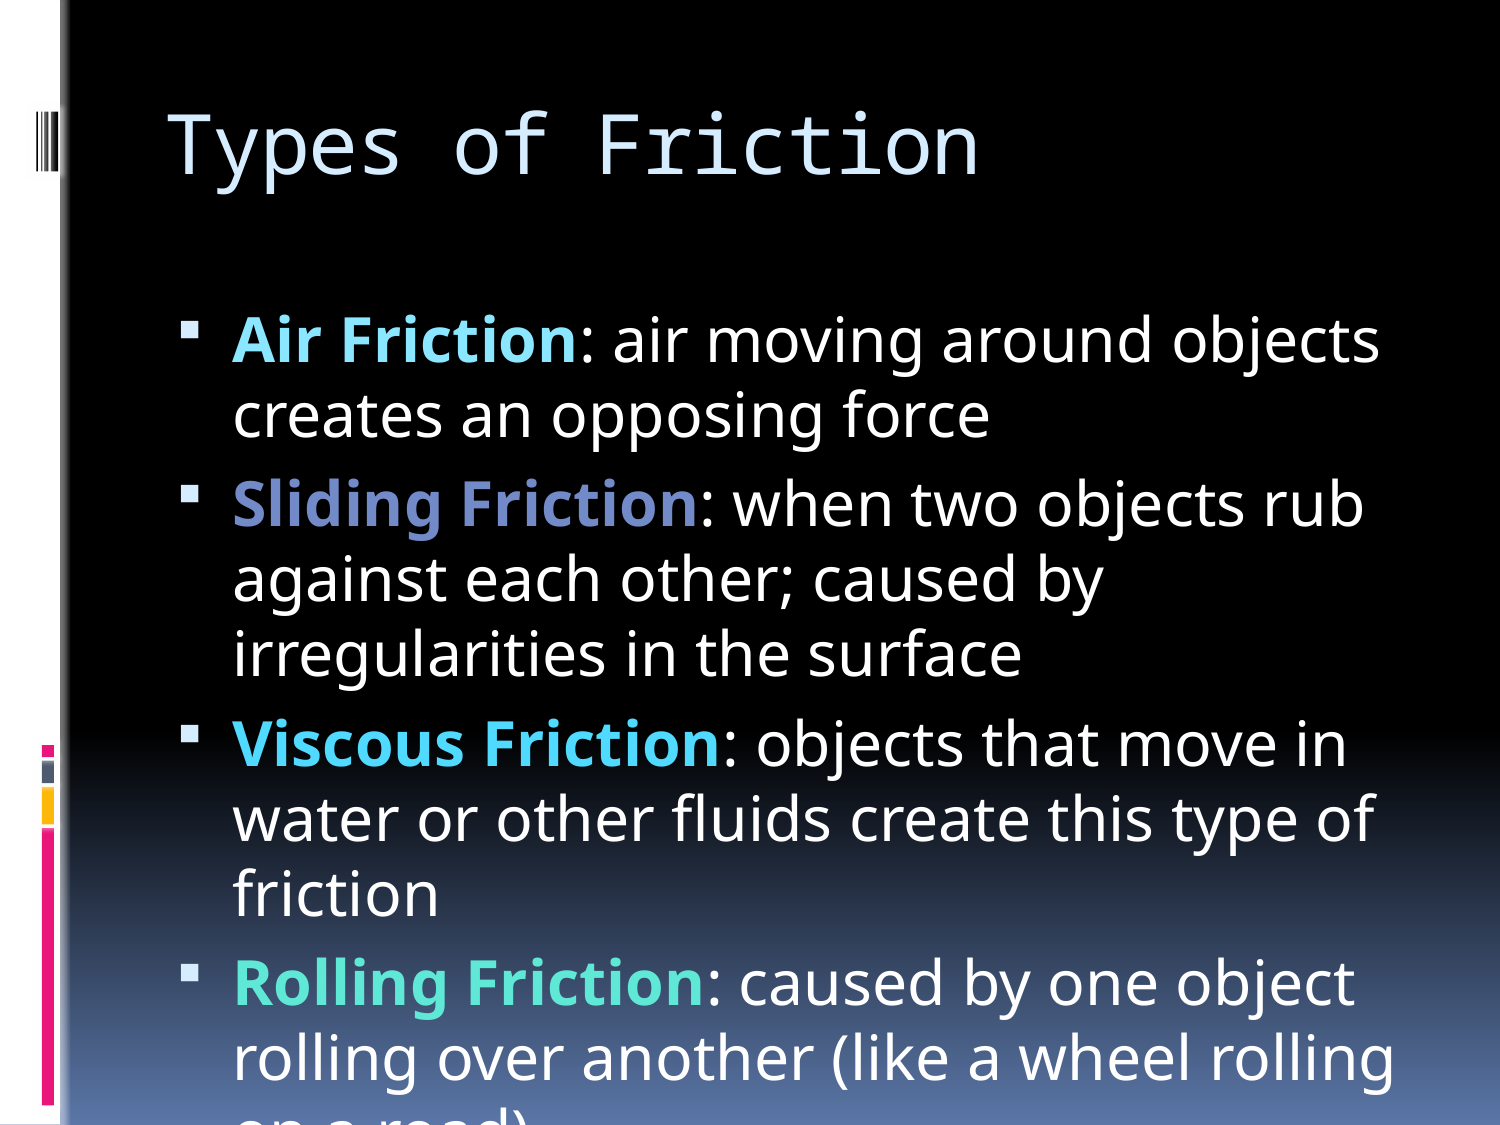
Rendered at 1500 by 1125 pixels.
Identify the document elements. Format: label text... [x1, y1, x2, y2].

list Air Friction: air moving around objects creates an opposing force Sliding Friction: when two objects rub against each other; caused by irregularities in the surface Viscous Friction: objects that move in water or other fluids create this type of friction Rolling Friction: caused by one object rolling over another (like a wheel rolling on a road) [150, 292, 1425, 1043]
title Types of Friction [150, 83, 1425, 234]
